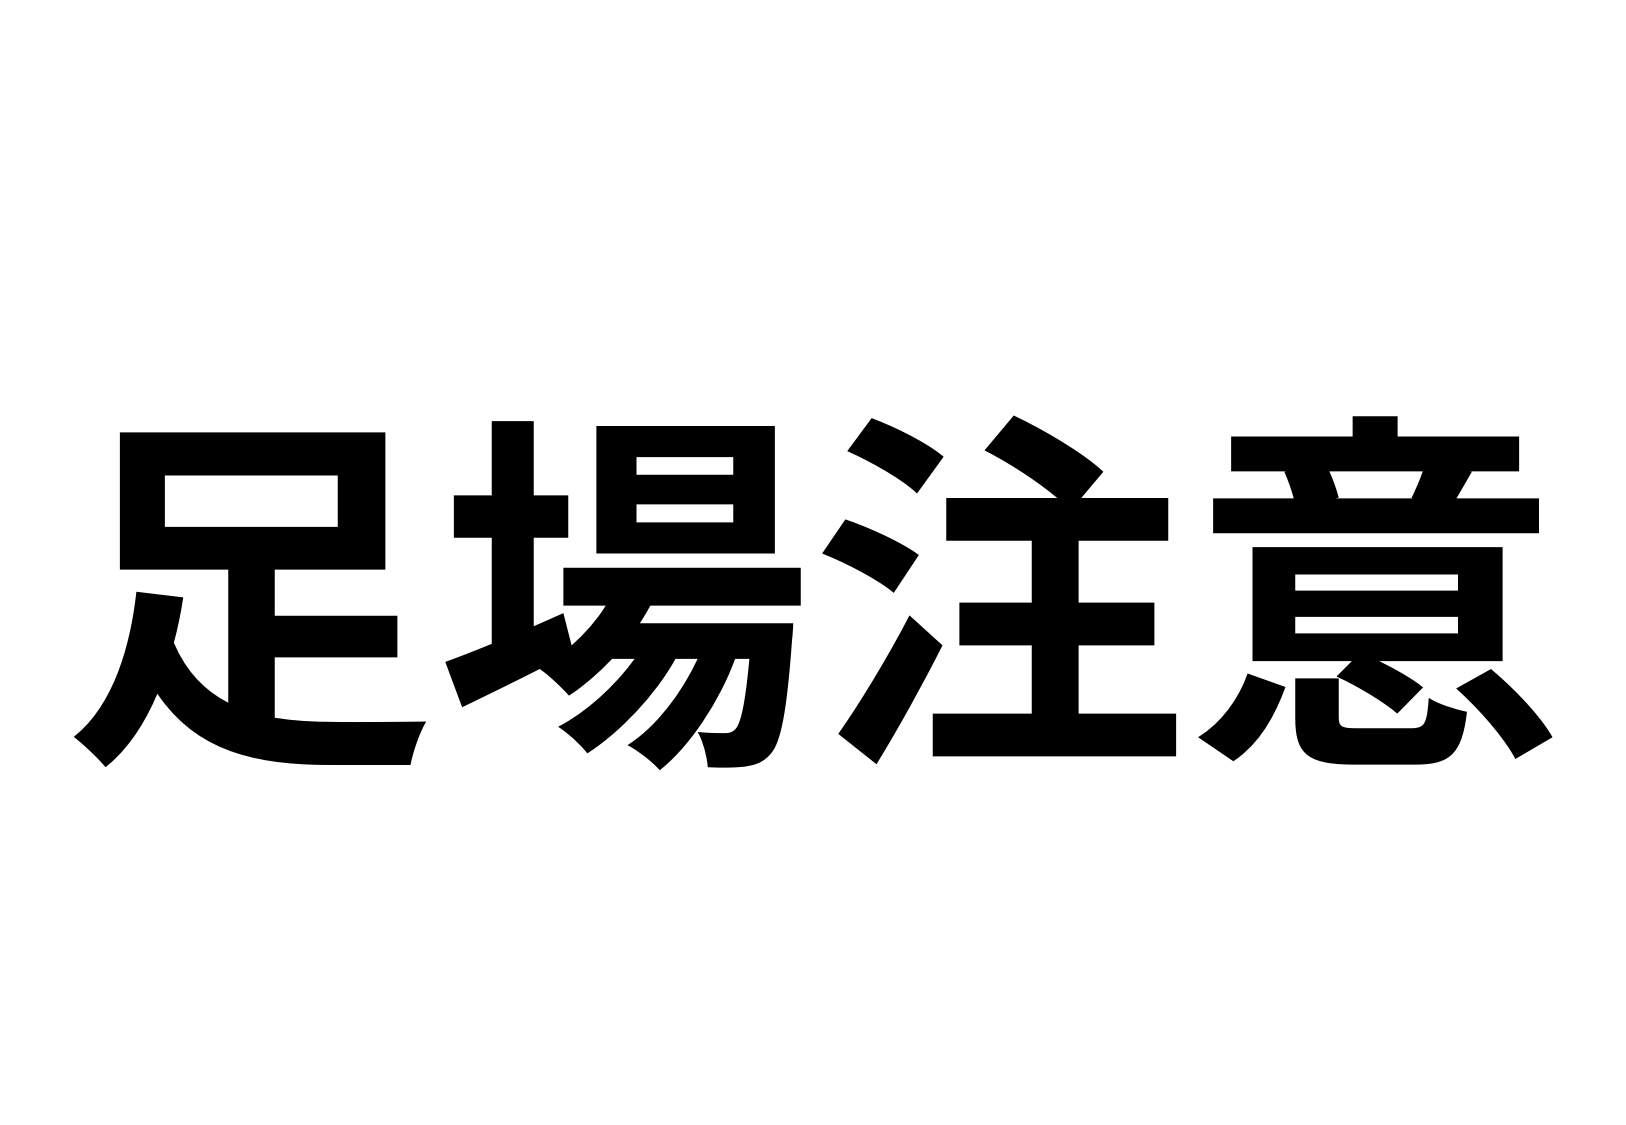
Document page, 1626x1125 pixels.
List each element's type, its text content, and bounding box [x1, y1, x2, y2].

text_box 足場注意 [0, 353, 1625, 818]
